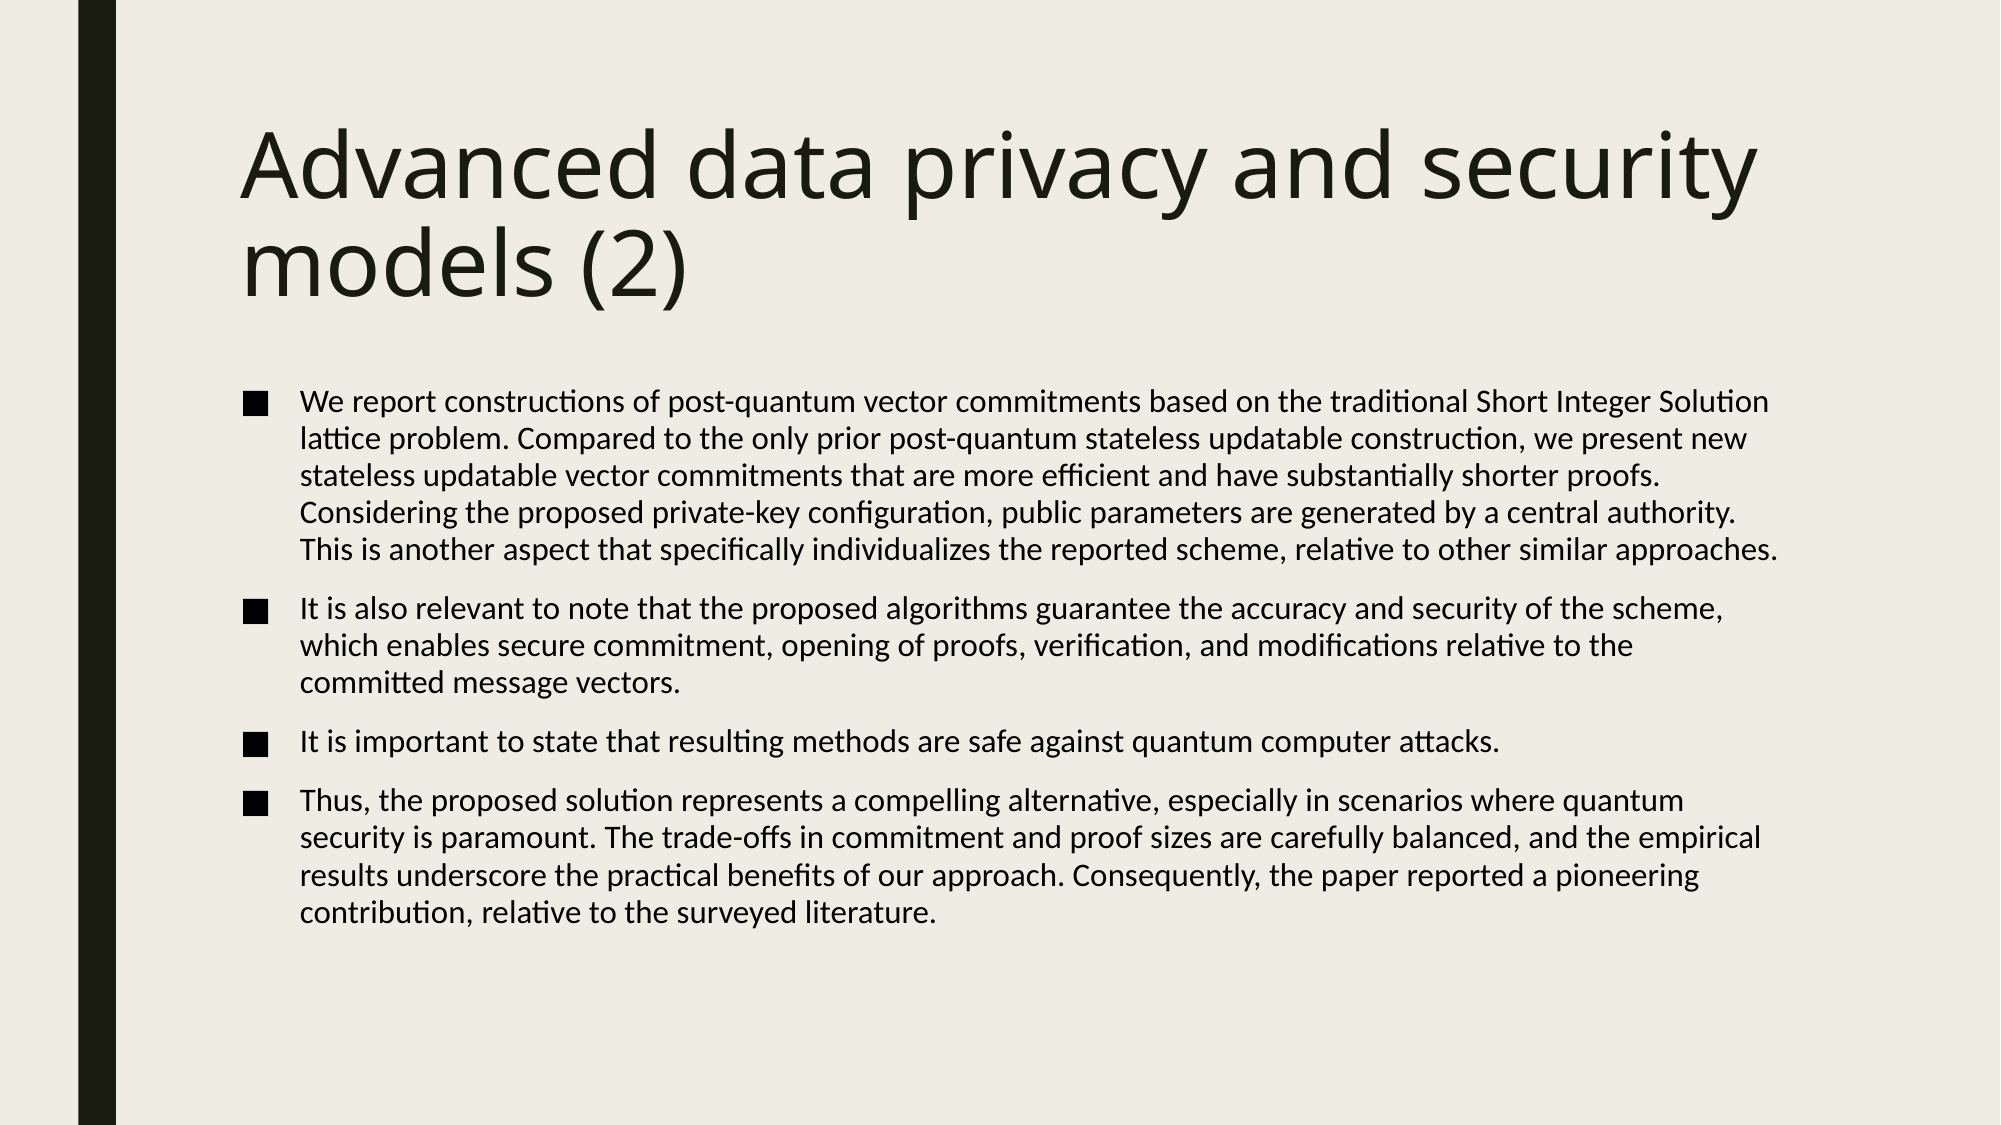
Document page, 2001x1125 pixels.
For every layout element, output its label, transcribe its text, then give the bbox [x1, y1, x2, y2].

title Advanced data privacy and security models (2) [225, 112, 1800, 357]
list We report constructions of post-quantum vector commitments based on the traditional Short Integer Solution lattice problem. Compared to the only prior post-quantum stateless updatable construction, we present new stateless updatable vector commitments that are more efficient and have substantially shorter proofs. Considering the proposed private-key configuration, public parameters are generated by a central authority. This is another aspect that specifically individualizes the reported scheme, relative to other similar approaches. It is also relevant to note that the proposed algorithms guarantee the accuracy and security of the scheme, which enables secure commitment, opening of proofs, verification, and modifications relative to the committed message vectors. It is important to state that resulting methods are safe against quantum computer attacks. Thus, the proposed solution represents a compelling alternative, especially in scenarios where quantum security is paramount. The trade-offs in commitment and proof sizes are carefully balanced, and the empirical results underscore the practical benefits of our approach. Consequently, the paper reported a pioneering contribution, relative to the surveyed literature. [225, 375, 1800, 963]
